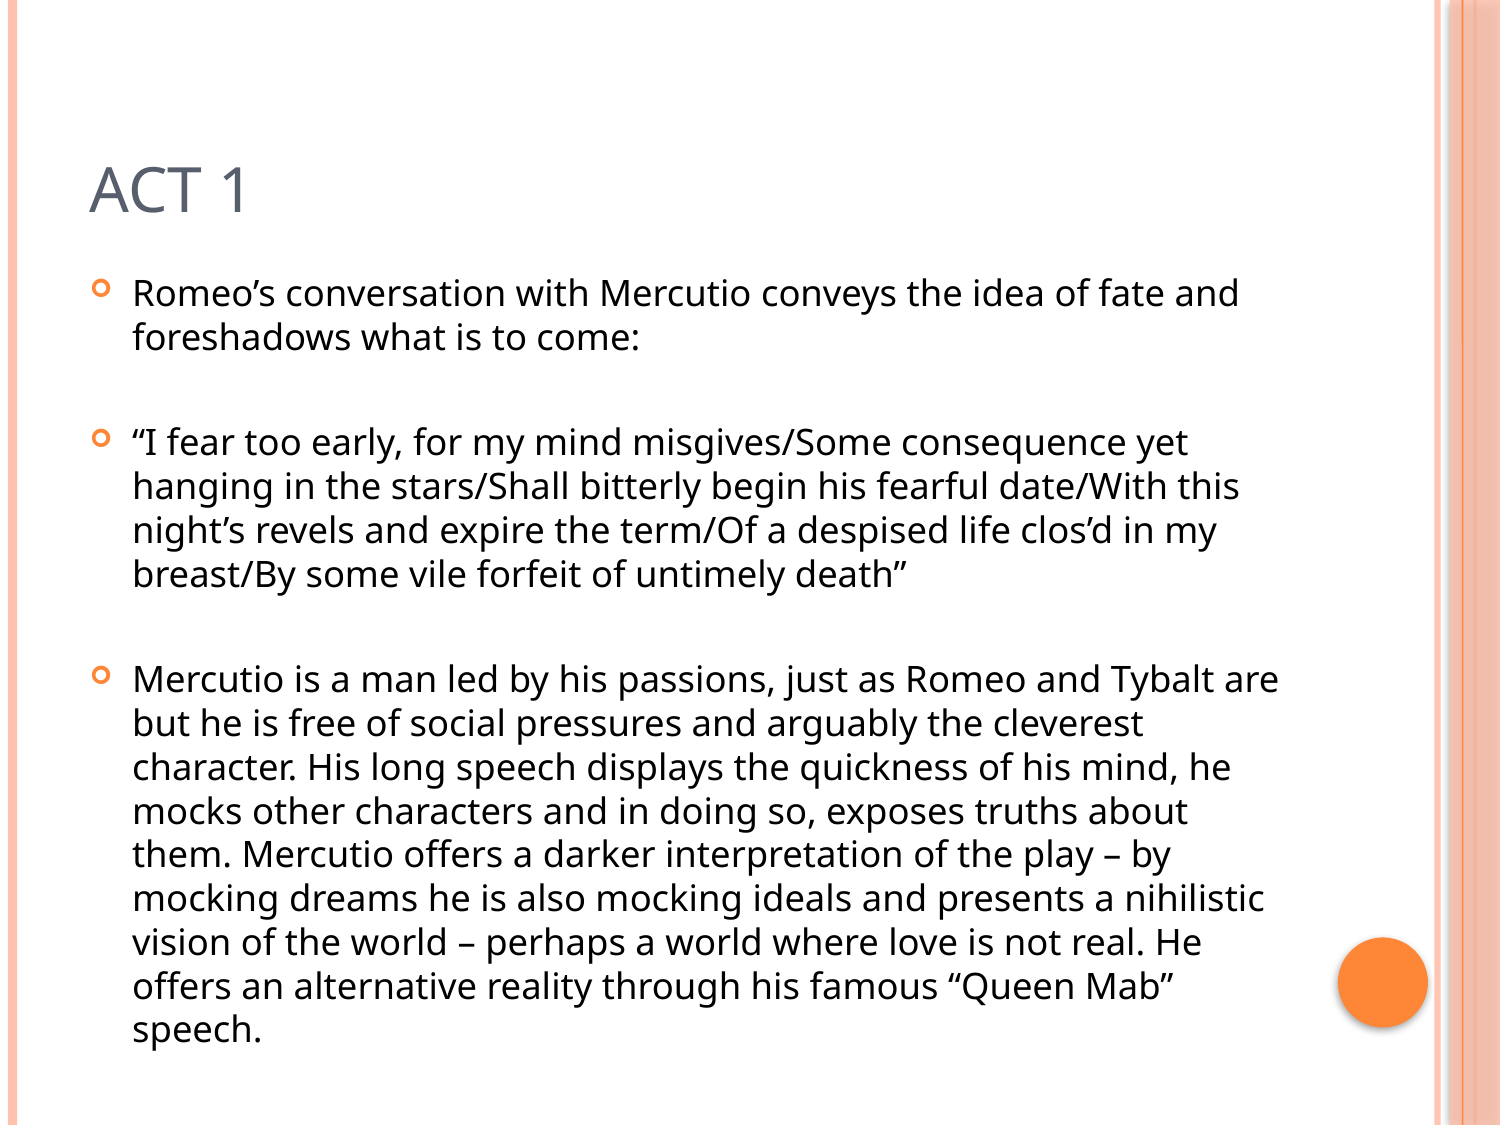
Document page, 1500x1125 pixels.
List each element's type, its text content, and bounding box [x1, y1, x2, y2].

list Romeo’s conversation with Mercutio conveys the idea of fate and foreshadows what is to come: “I fear too early, for my mind misgives/Some consequence yet hanging in the stars/Shall bitterly begin his fearful date/With this night’s revels and expire the term/Of a despised life clos’d in my breast/By some vile forfeit of untimely death” Mercutio is a man led by his passions, just as Romeo and Tybalt are but he is free of social pressures and arguably the cleverest character. His long speech displays the quickness of his mind, he mocks other characters and in doing so, exposes truths about them. Mercutio offers a darker interpretation of the play – by mocking dreams he is also mocking ideals and presents a nihilistic vision of the world – perhaps a world where love is not real. He offers an alternative reality through his famous “Queen Mab” speech. [75, 262, 1300, 1062]
title Act 1 [75, 45, 1300, 233]
